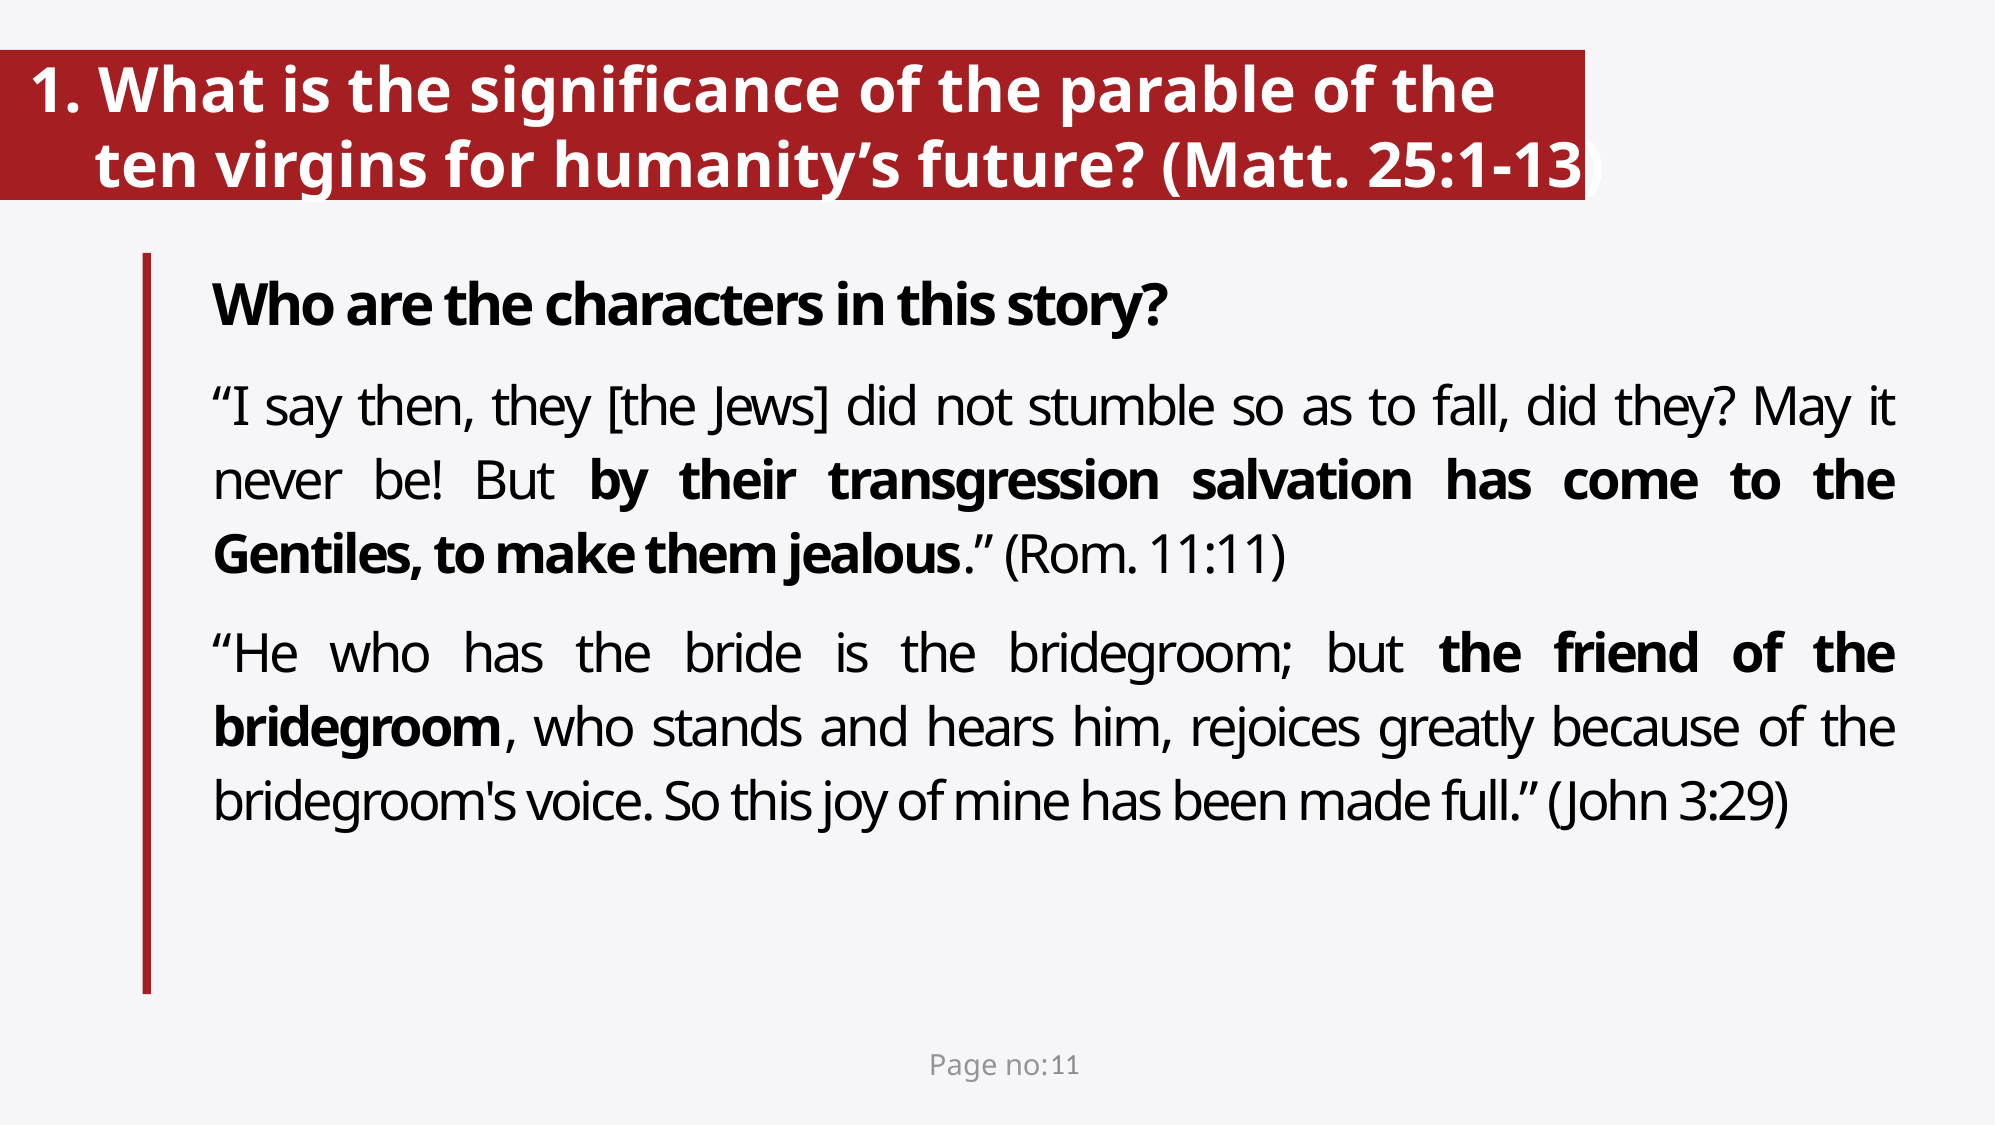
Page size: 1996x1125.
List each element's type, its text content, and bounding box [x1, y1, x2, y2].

subtitle Who are the characters in this story? “I say then, they [the Jews] did not stumble so as to fall, did they? May it never be! But by their transgression salvation has come to the Gentiles, to make them jealous.” (Rom. 11:11) “He who has the bride is the bridegroom; but the friend of the bridegroom, who stands and hears him, rejoices greatly because of the bridegroom's voice. So this joy of mine has been made full.” (John 3:29) [197, 249, 1910, 1000]
title 1. What is the significance of the parable of the ten virgins for humanity’s future? (Matt. 25:1-13) [14, 62, 1810, 188]
